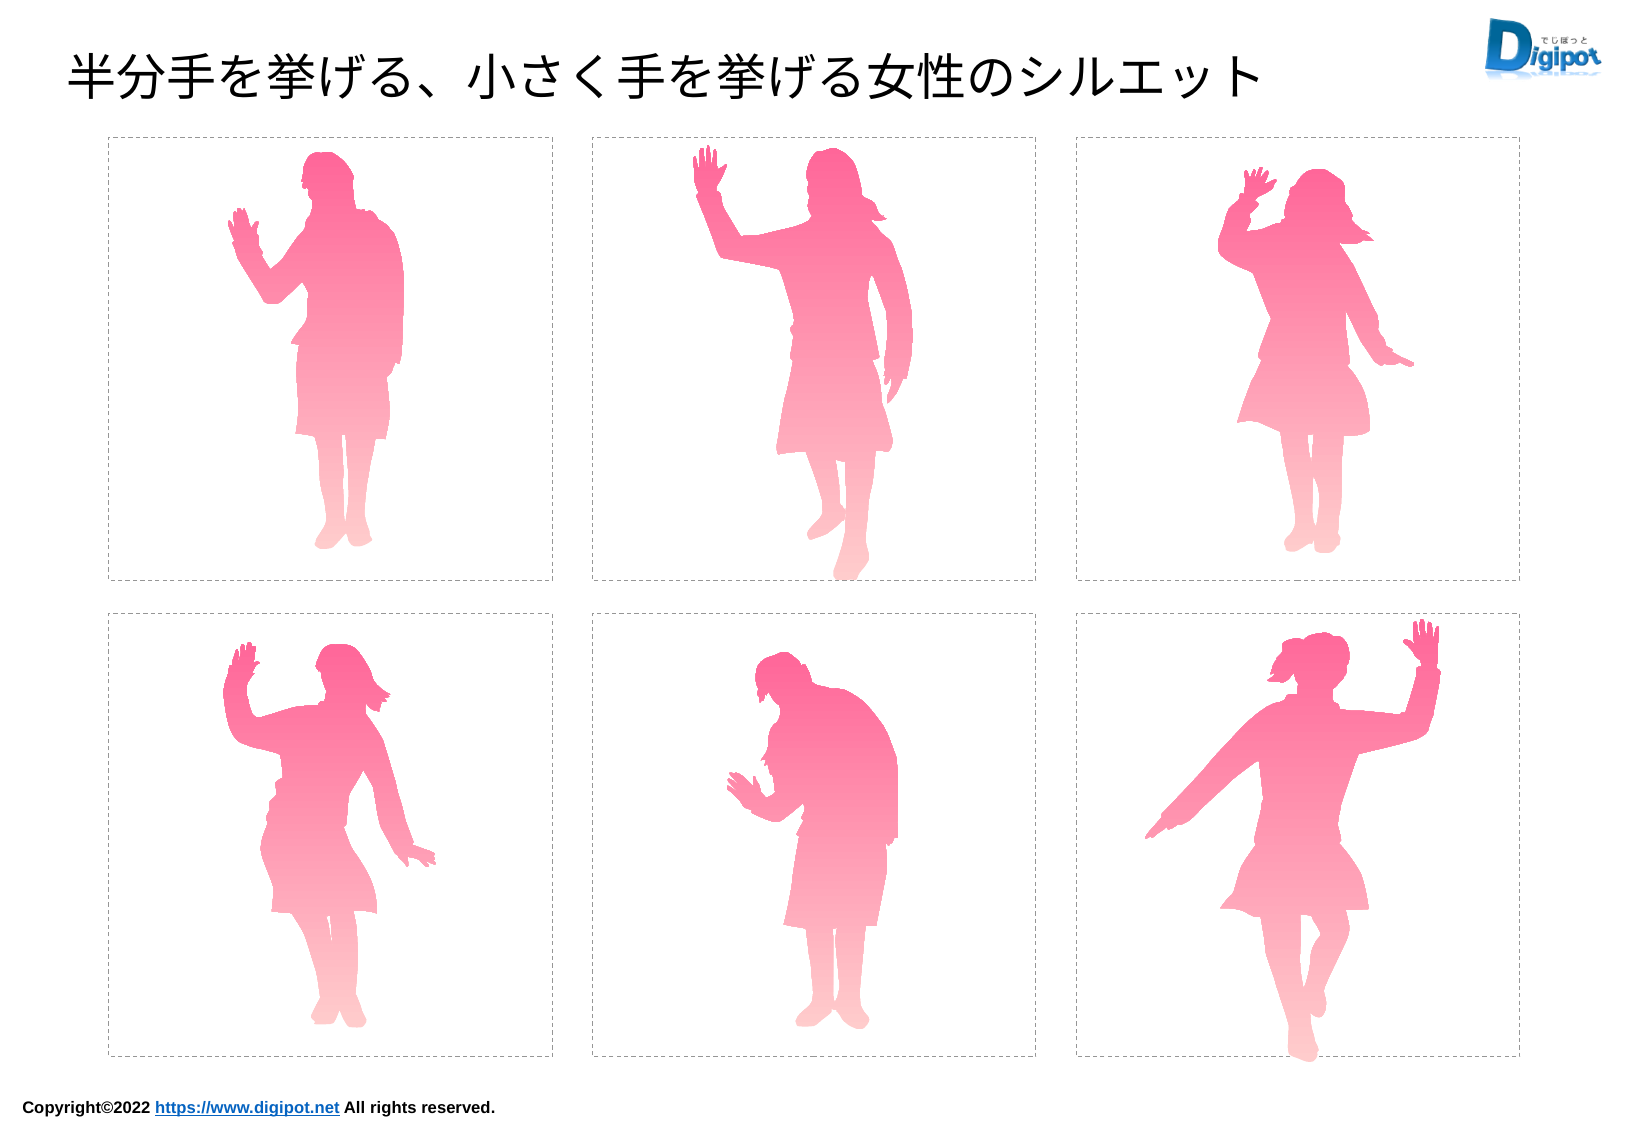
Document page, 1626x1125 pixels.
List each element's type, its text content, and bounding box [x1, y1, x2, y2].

text_box [693, 145, 914, 581]
text_box [1217, 166, 1414, 554]
text_box [1145, 619, 1441, 1062]
text_box [726, 652, 898, 1030]
text_box [228, 151, 404, 550]
text_box 半分手を挙げる、小さく手を挙げる女性のシルエット [51, 38, 1282, 113]
picture [1485, 18, 1602, 82]
text_box [223, 642, 436, 1028]
